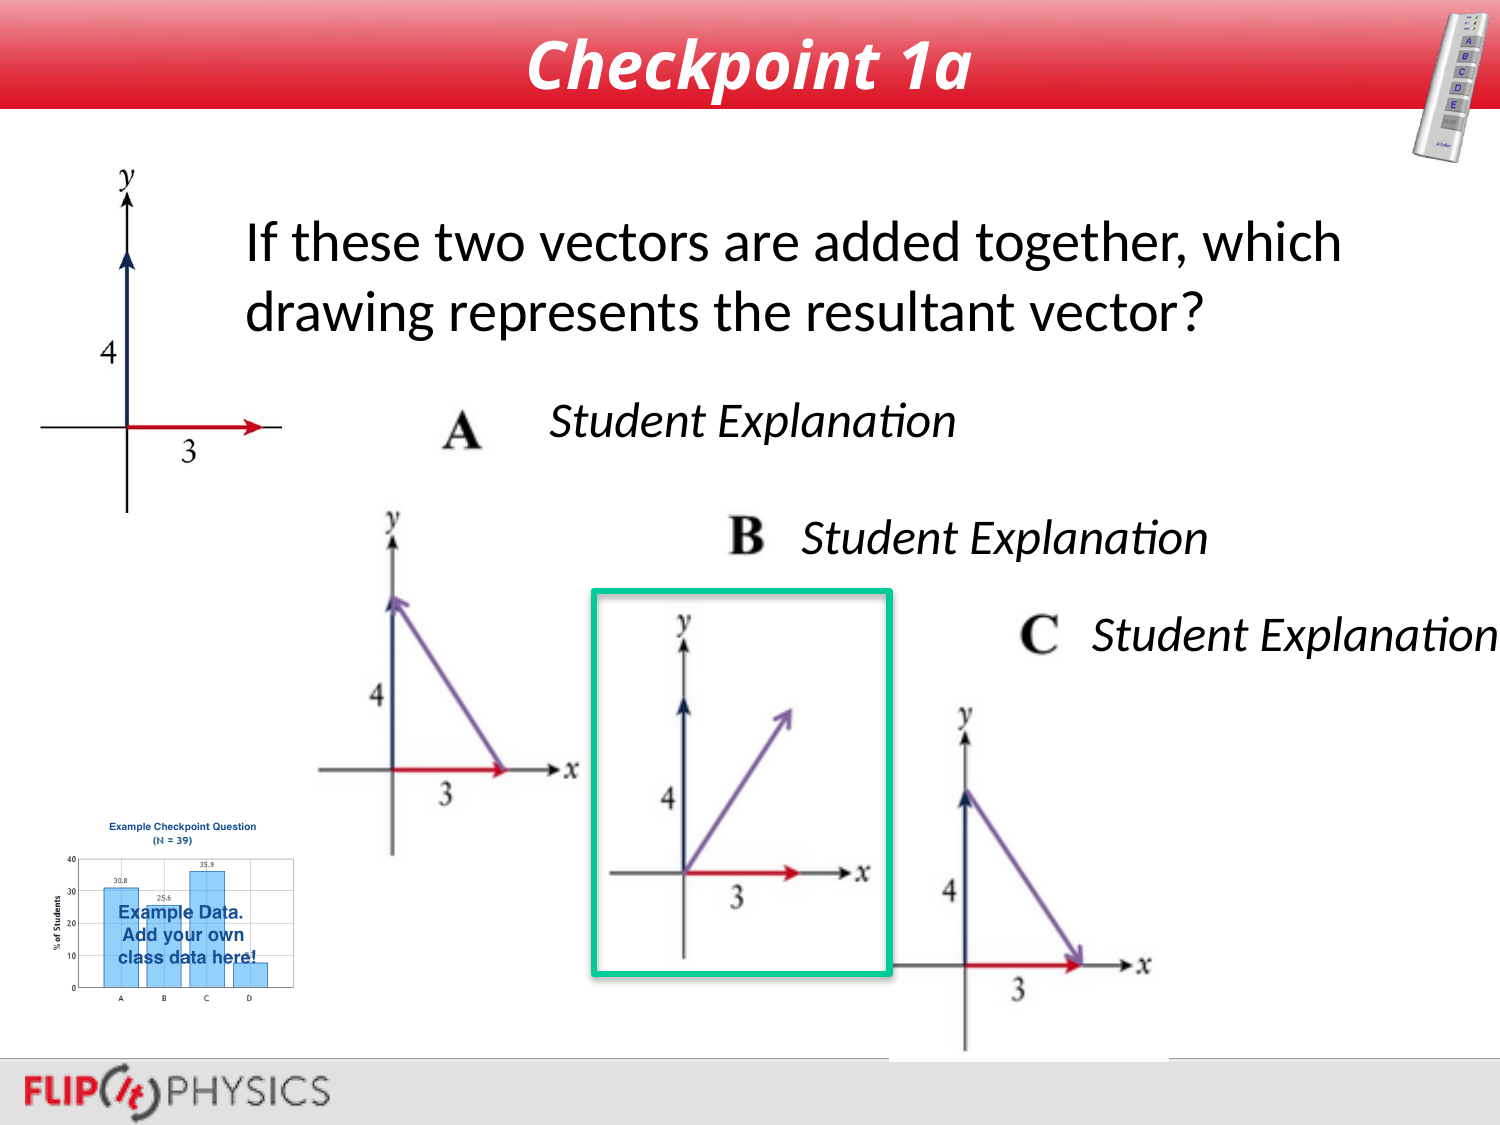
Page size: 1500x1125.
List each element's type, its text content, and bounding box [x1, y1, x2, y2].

picture [0, 376, 1500, 1125]
text_box Student Explanation [891, 497, 1225, 572]
text_box Student Explanation [1173, 593, 1500, 669]
text_box If these two vectors are added together, which drawing represents the resultant vector? [497, 195, 1425, 351]
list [0, 156, 493, 523]
picture [0, 0, 1500, 163]
text_box Student Explanation [651, 380, 973, 456]
title Checkpoint 1a [75, 15, 1425, 91]
